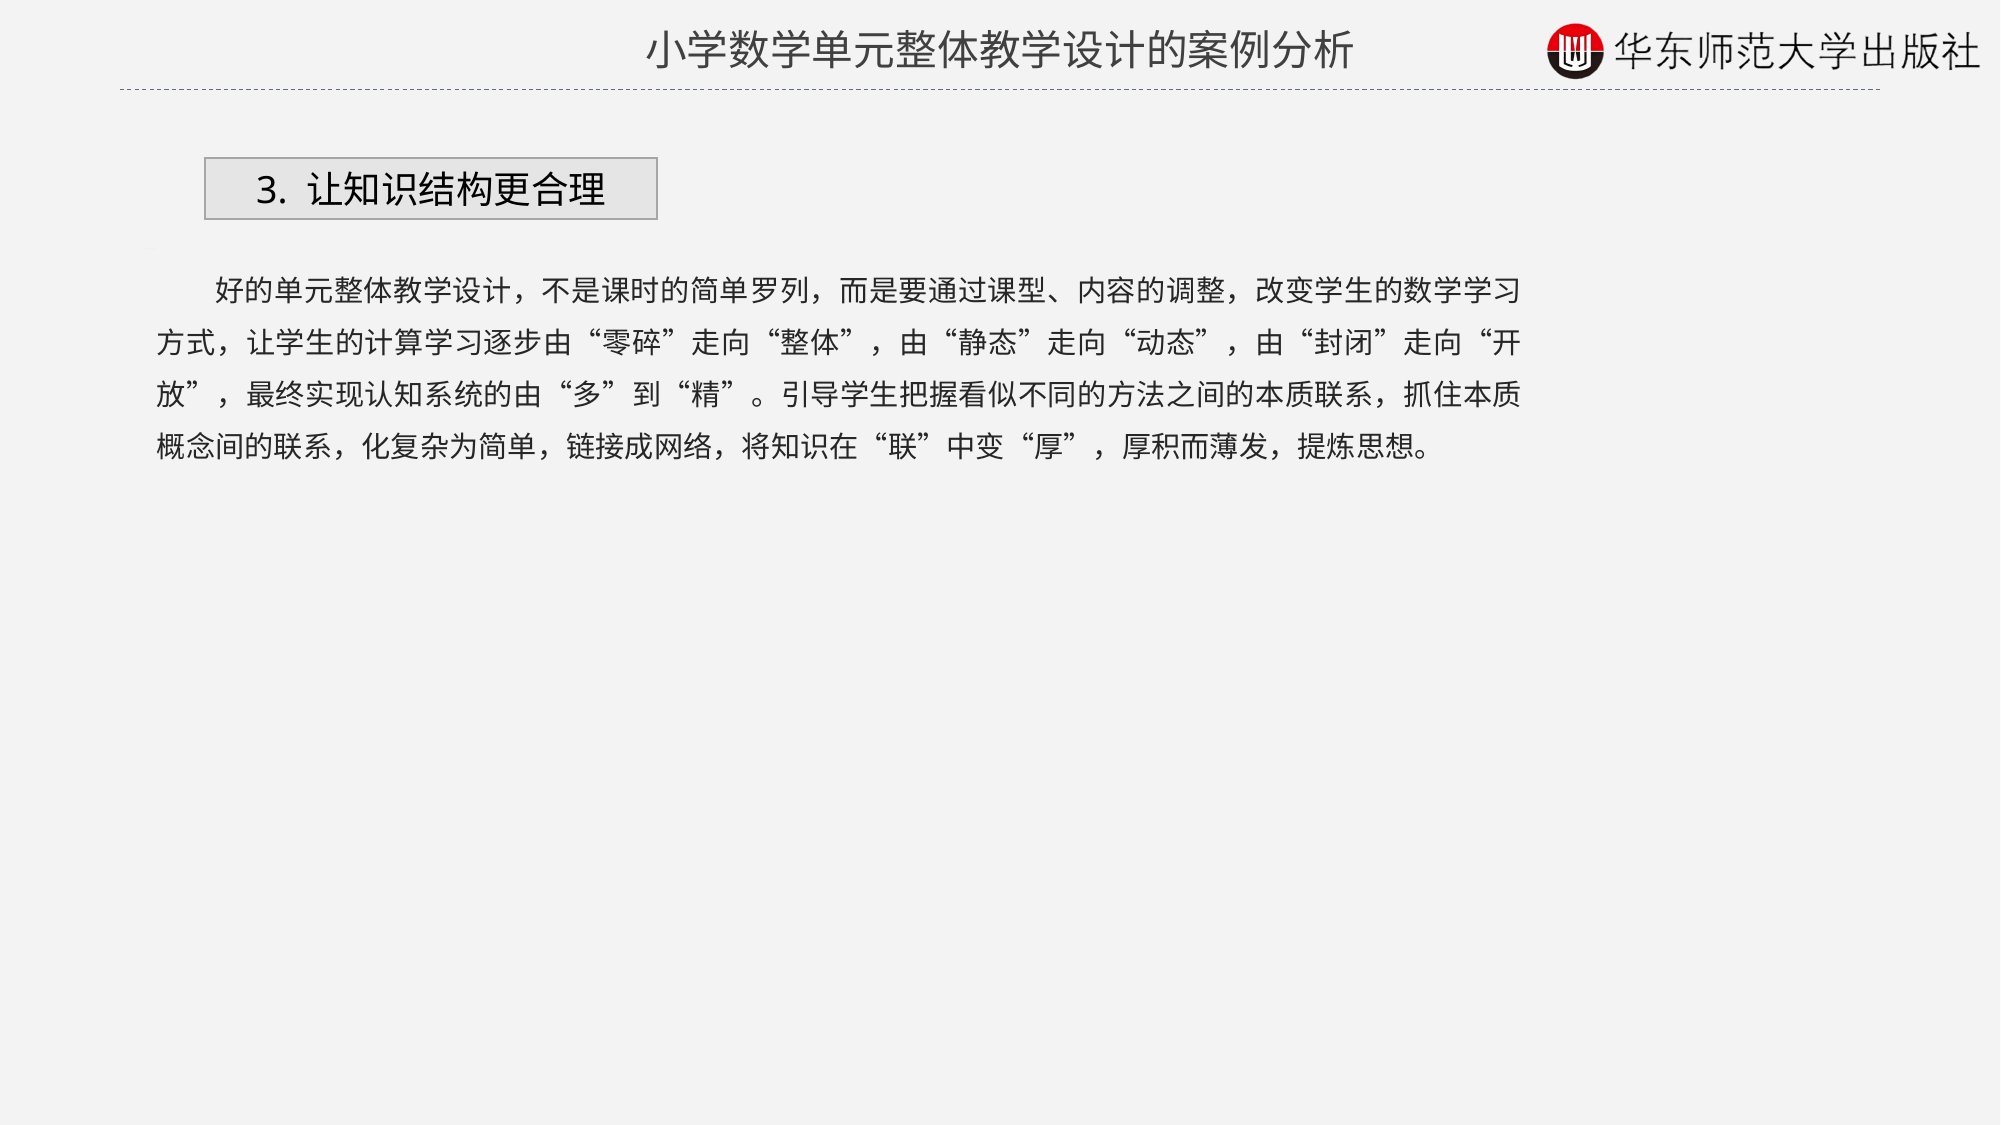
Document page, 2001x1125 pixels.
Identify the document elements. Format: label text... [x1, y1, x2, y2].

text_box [1536, 13, 1989, 83]
text_box 3. 让知识结构更合理 [204, 157, 658, 220]
text_box 好的单元整体教学设计，不是课时的简单罗列，而是要通过课型、内容的调整，改变学生的数学学习方式，让学生的计算学习逐步由“零碎”走向“整体”，由“静态”走向“动态”，由“封闭”走向“开放”，最终实现认知系统的由“多”到“精”。引导学生把握看似不同的方法之间的本质联系，抓住本质概念间的联系，化复杂为简单，链接成网络，将知识在“联”中变“厚”，厚积而薄发，提炼思想。 [142, 247, 1537, 471]
text_box 小学数学单元整体教学设计的案例分析 [619, 23, 1381, 74]
